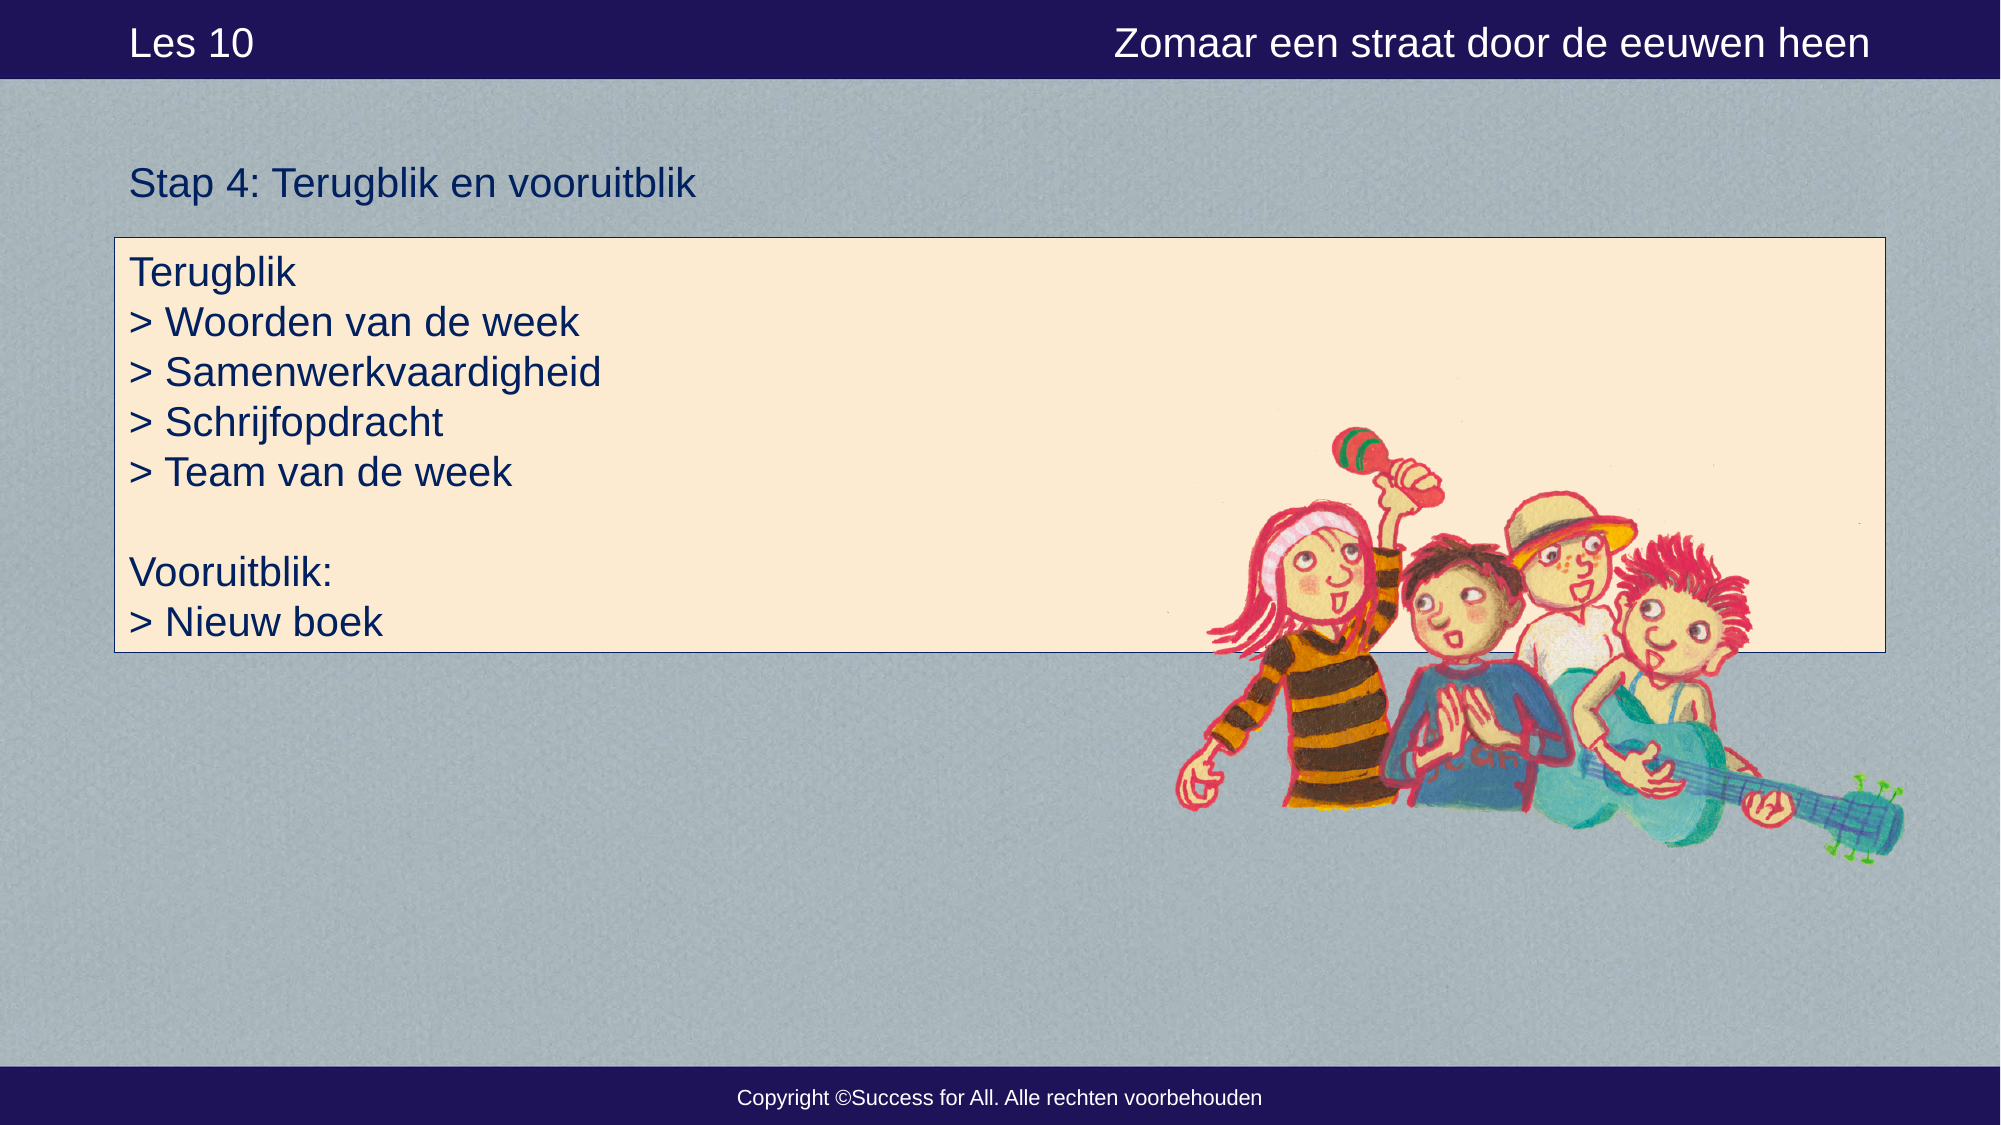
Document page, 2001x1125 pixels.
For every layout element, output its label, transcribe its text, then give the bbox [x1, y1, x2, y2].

text_box Copyright ©Success for All. Alle rechten voorbehouden [0, 1076, 2000, 1125]
text_box Zomaar een straat door de eeuwen heen [999, 8, 1886, 73]
text_box Les 10 [114, 8, 354, 73]
picture [0, 0, 2001, 1125]
text_box Stap 4: Terugblik en vooruitblik [113, 148, 1635, 214]
text_box Terugblik > Woorden van de week > Samenwerkvaardigheid > Schrijfopdracht > Team van de week Vooruitblik: > Nieuw boek [114, 237, 1886, 653]
